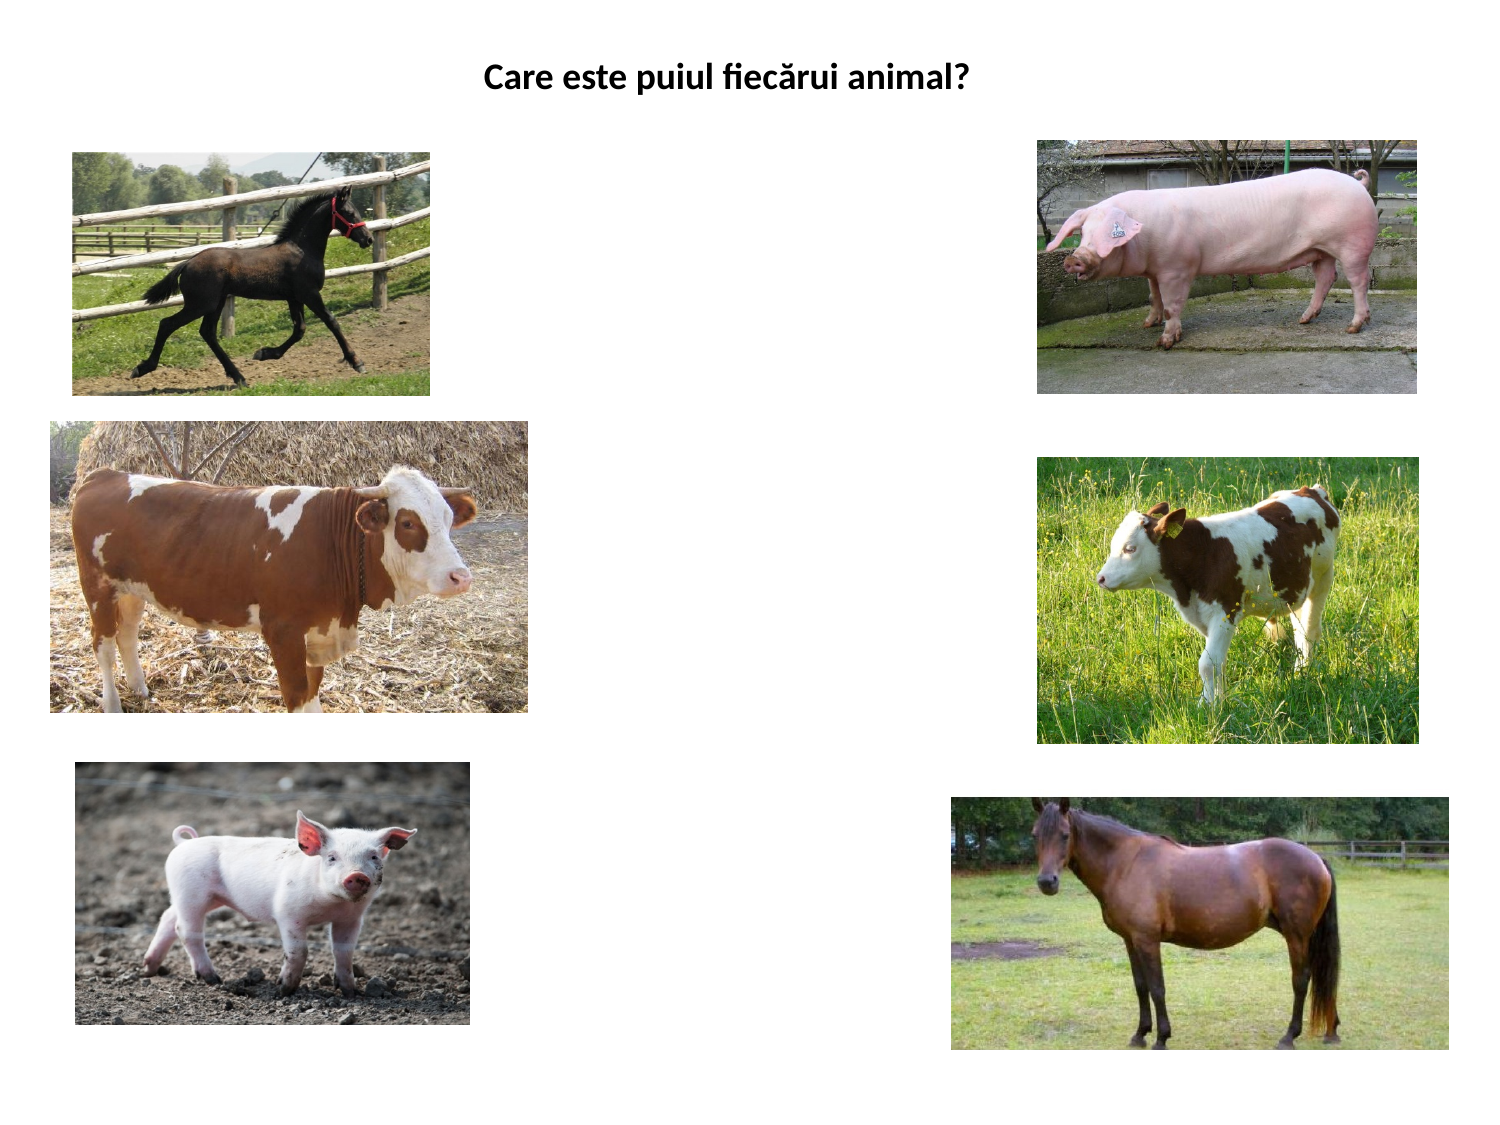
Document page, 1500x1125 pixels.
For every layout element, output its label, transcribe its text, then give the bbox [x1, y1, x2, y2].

picture [1037, 140, 1417, 394]
picture [951, 762, 1449, 1051]
picture [74, 762, 470, 1026]
text_box Care este puiul fiecărui animal? [469, 44, 1282, 105]
picture [1037, 456, 1419, 744]
picture [71, 152, 430, 396]
picture [49, 421, 528, 713]
